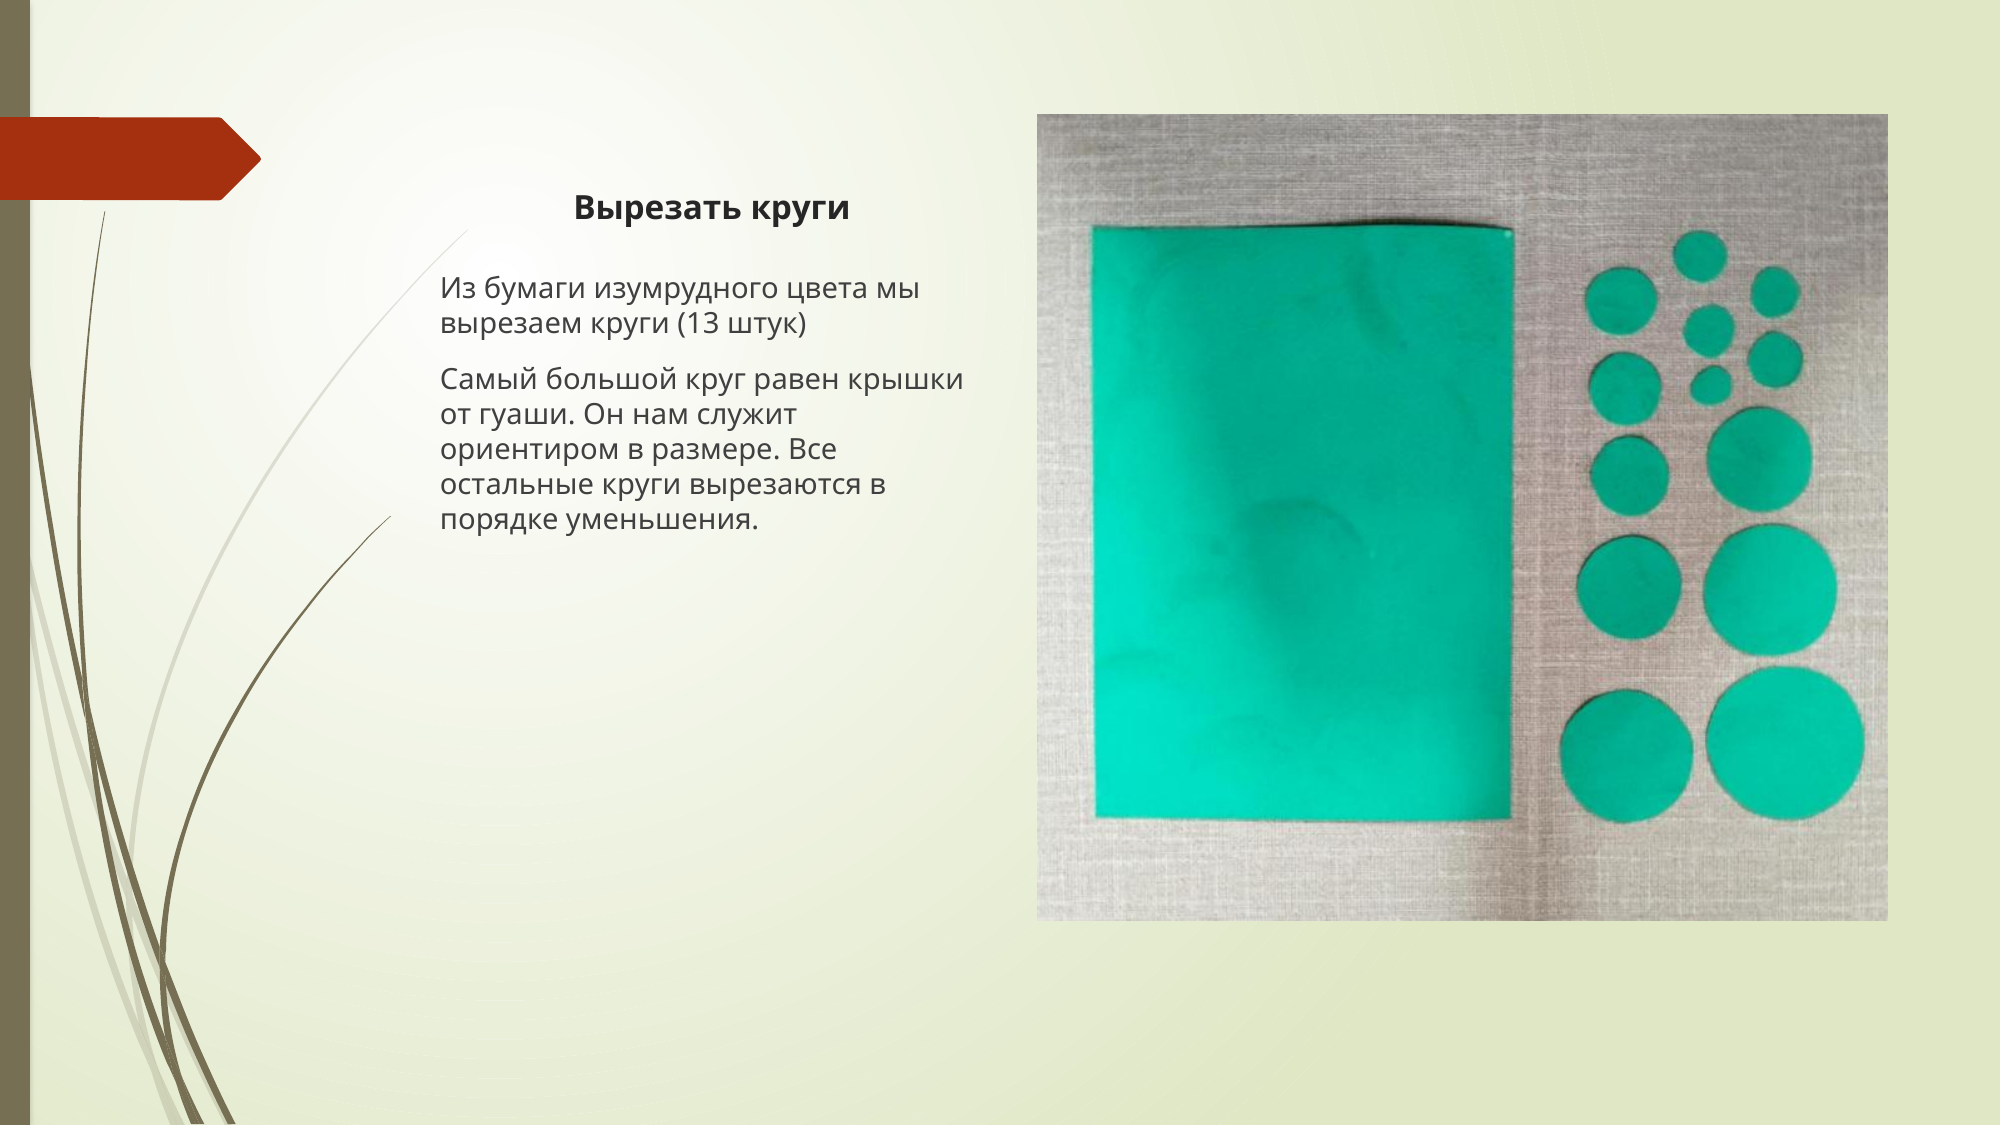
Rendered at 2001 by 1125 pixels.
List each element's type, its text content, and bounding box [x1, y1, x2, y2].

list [1036, 114, 1888, 921]
list Из бумаги изумрудного цвета мы вырезаем круги (13 штук) Самый большой круг равен крышки от гуаши. Он нам служит ориентиром в размере. Все остальные круги вырезаются в порядке уменьшения. [424, 262, 1000, 962]
title Вырезать круги [424, 73, 1000, 234]
